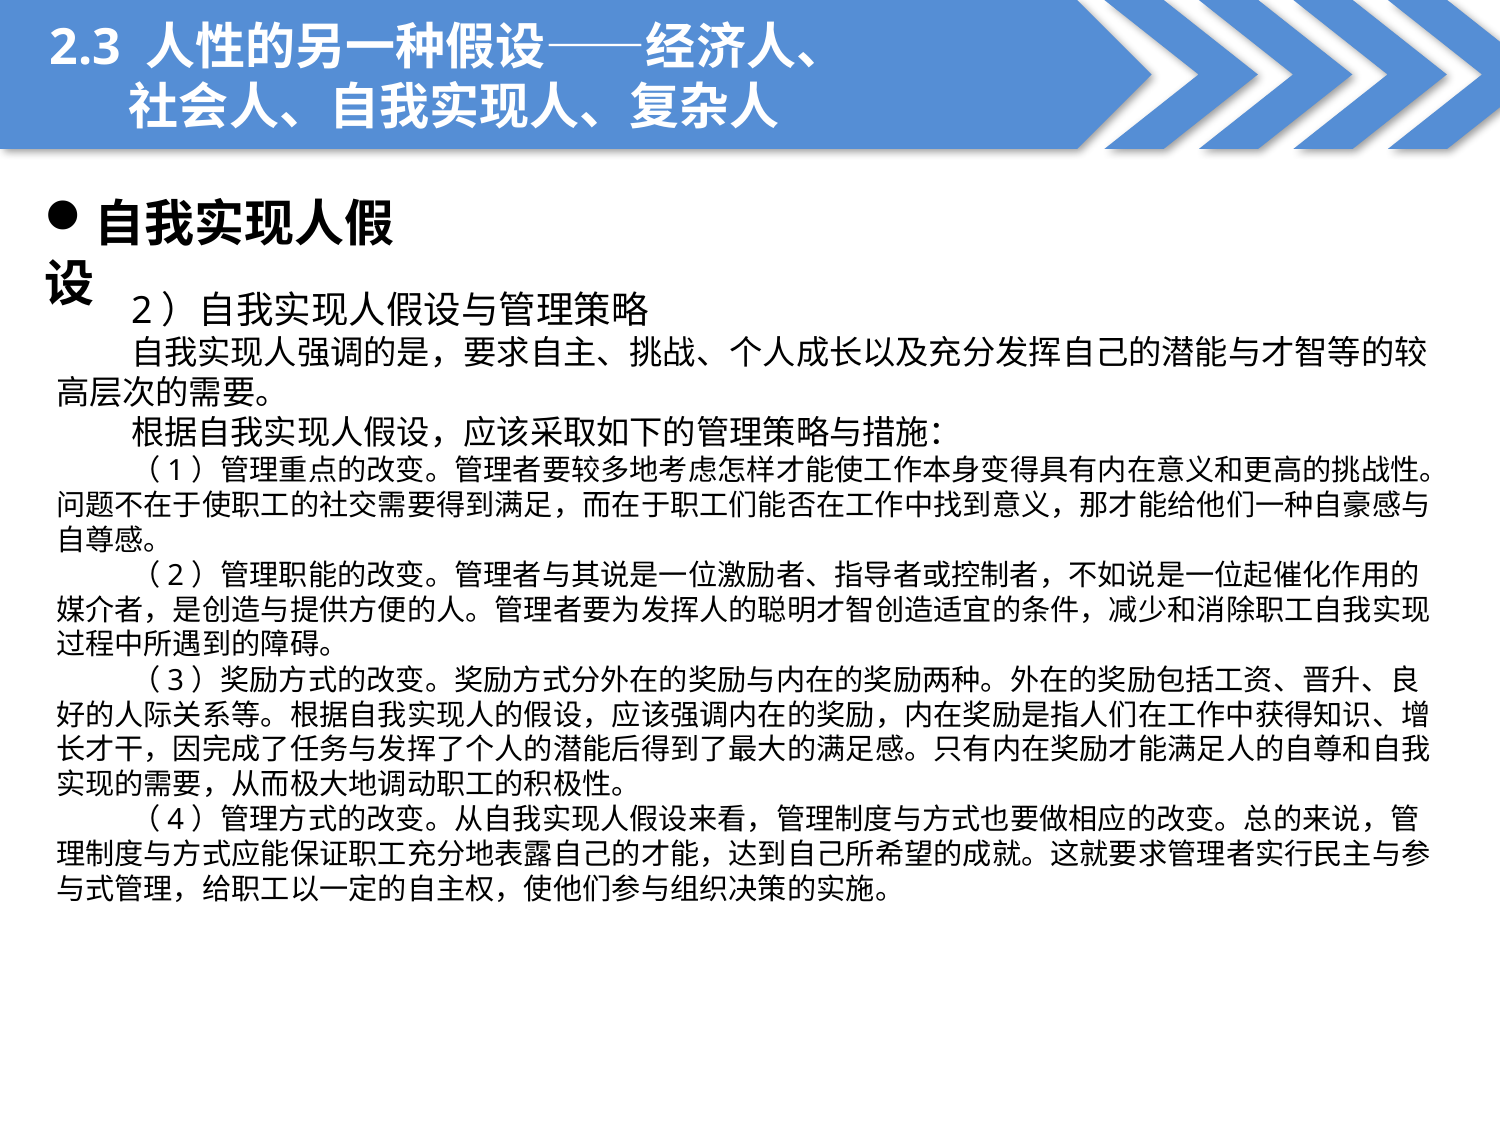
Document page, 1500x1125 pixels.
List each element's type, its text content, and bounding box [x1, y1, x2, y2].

text_box 2.3 人性的另一种假设——经济人、 社会人、自我实现人、复杂人 [34, 7, 861, 142]
text_box 自我实现人假设 [29, 184, 455, 320]
text_box 2）自我实现人假设与管理策略 自我实现人强调的是，要求自主、挑战、个人成长以及充分发挥自己的潜能与才智等的较高层次的需要。 根据自我实现人假设，应该采取如下的管理策略与措施： （1）管理重点的改变。管理者要较多地考虑怎样才能使工作本身变得具有内在意义和更高的挑战性。问题不在于使职工的社交需要得到满足，而在于职工们能否在工作中找到意义，那才能给他们一种自豪感与自尊感。 （2）管理职能的改变。管理者与其说是一位激励者、指导者或控制者，不如说是一位起催化作用的媒介者，是创造与提供方便的人。管理者要为发挥人的聪明才智创造适宜的条件，减少和消除职工自我实现过程中所遇到的障碍。 （3）奖励方式的改变。奖励方式分外在的奖励与内在的奖励两种。外在的奖励包括工资、晋升、良好的人际关系等。根据自我实现人的假设，应该强调内在的奖励，内在奖励是指人们在工作中获得知识、增长才干，因完成了任务与发挥了个人的潜能后得到了最大的满足感。只有内在奖励才能满足人的自尊和自我实现的需要，从而极大地调动职工的积极性。 （4）管理方式的改变。从自我实现人假设来看，管理制度与方式也要做相应的改变。总的来说，管理制度与方式应能保证职工充分地表露自己的才能，达到自己所希望的成就。这就要求管理者实行民主与参与式管理，给职工以一定的自主权，使他们参与组织决策的实施。 [41, 278, 1459, 913]
